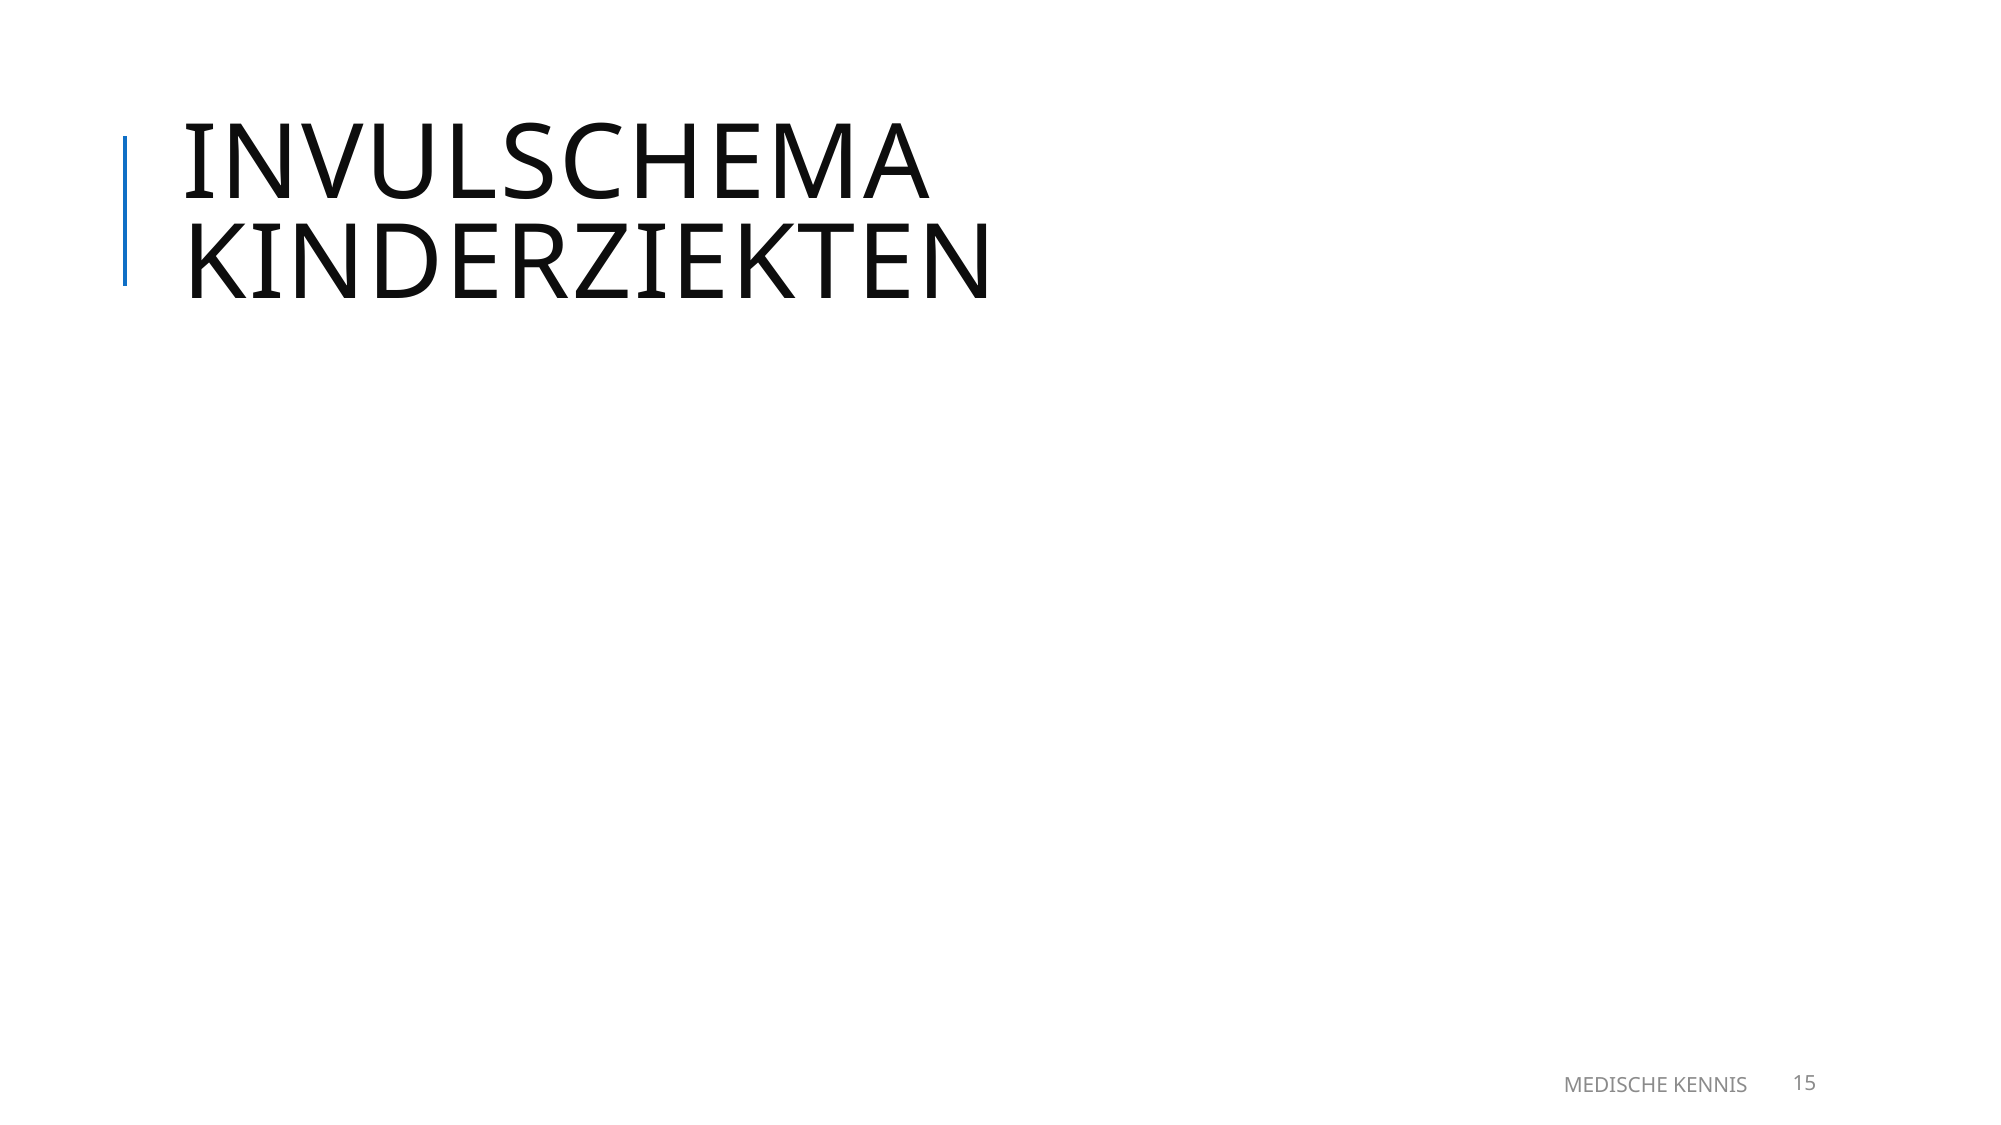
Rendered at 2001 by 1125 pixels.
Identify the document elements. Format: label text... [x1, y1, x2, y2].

slide_number 15 [1777, 1061, 1938, 1107]
footer Medische Kennis [794, 1061, 1763, 1107]
title Invulschema kinderziekten [168, 96, 1763, 342]
